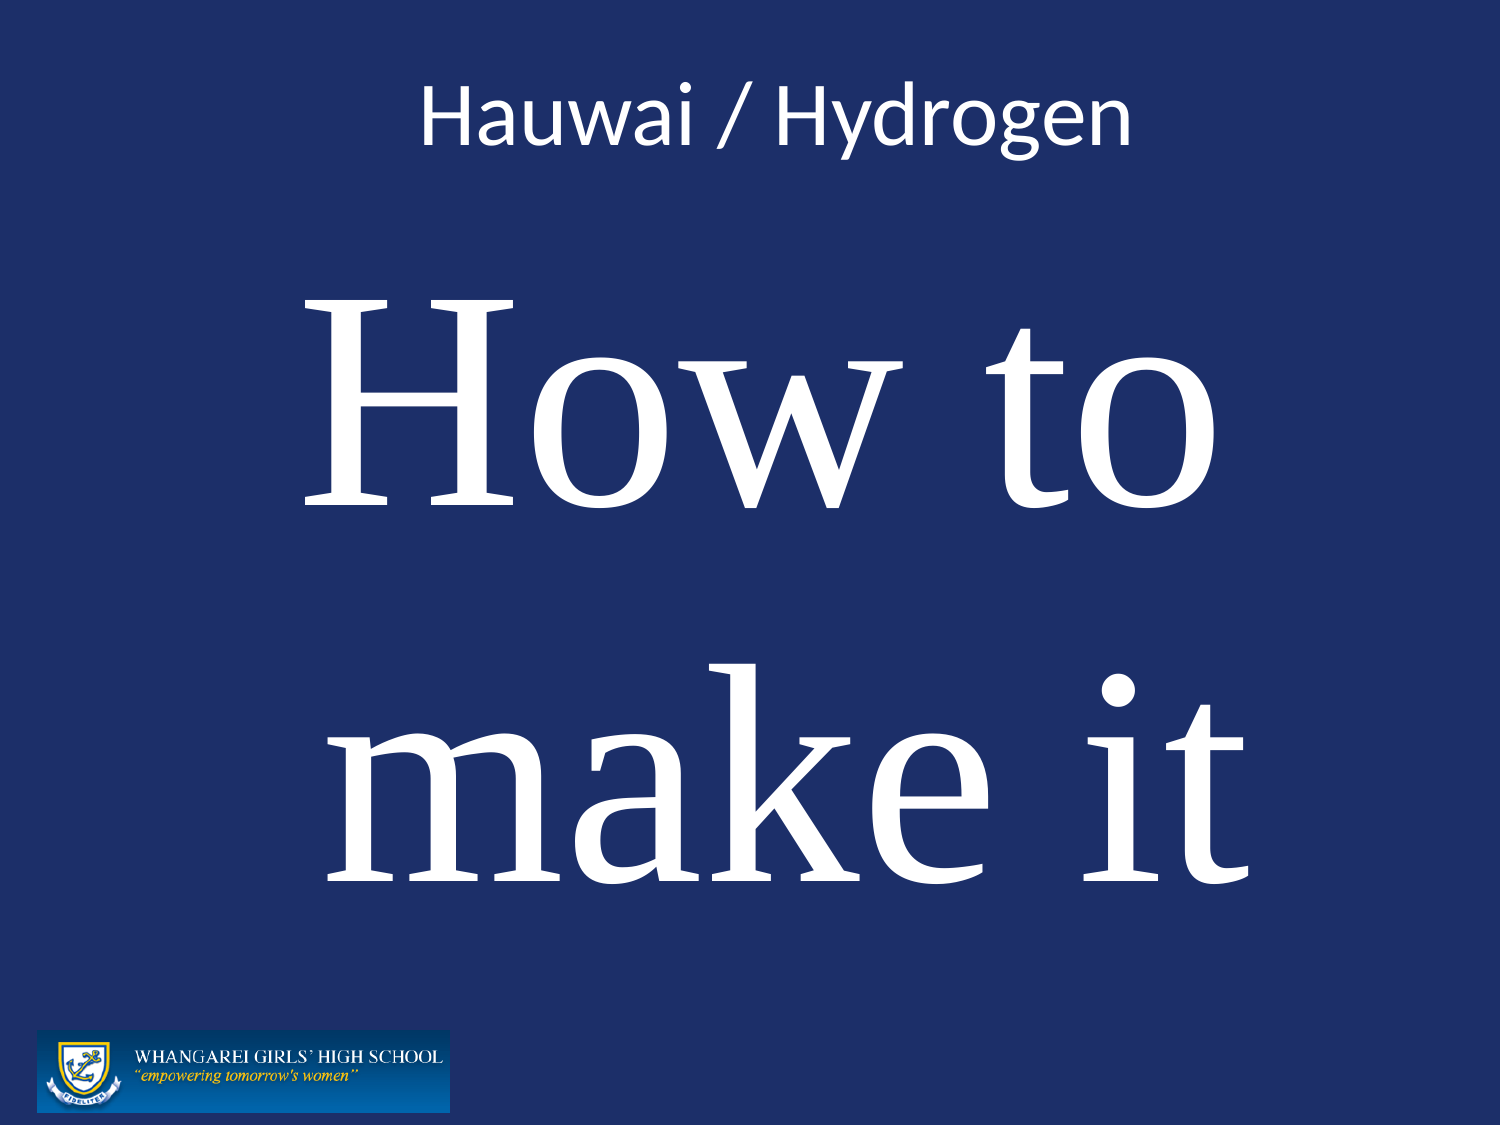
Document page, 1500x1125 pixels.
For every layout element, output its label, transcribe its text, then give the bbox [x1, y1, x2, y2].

list How to make it [64, 184, 1459, 953]
title Hauwai / Hydrogen [171, 0, 1383, 184]
picture [37, 1030, 451, 1113]
